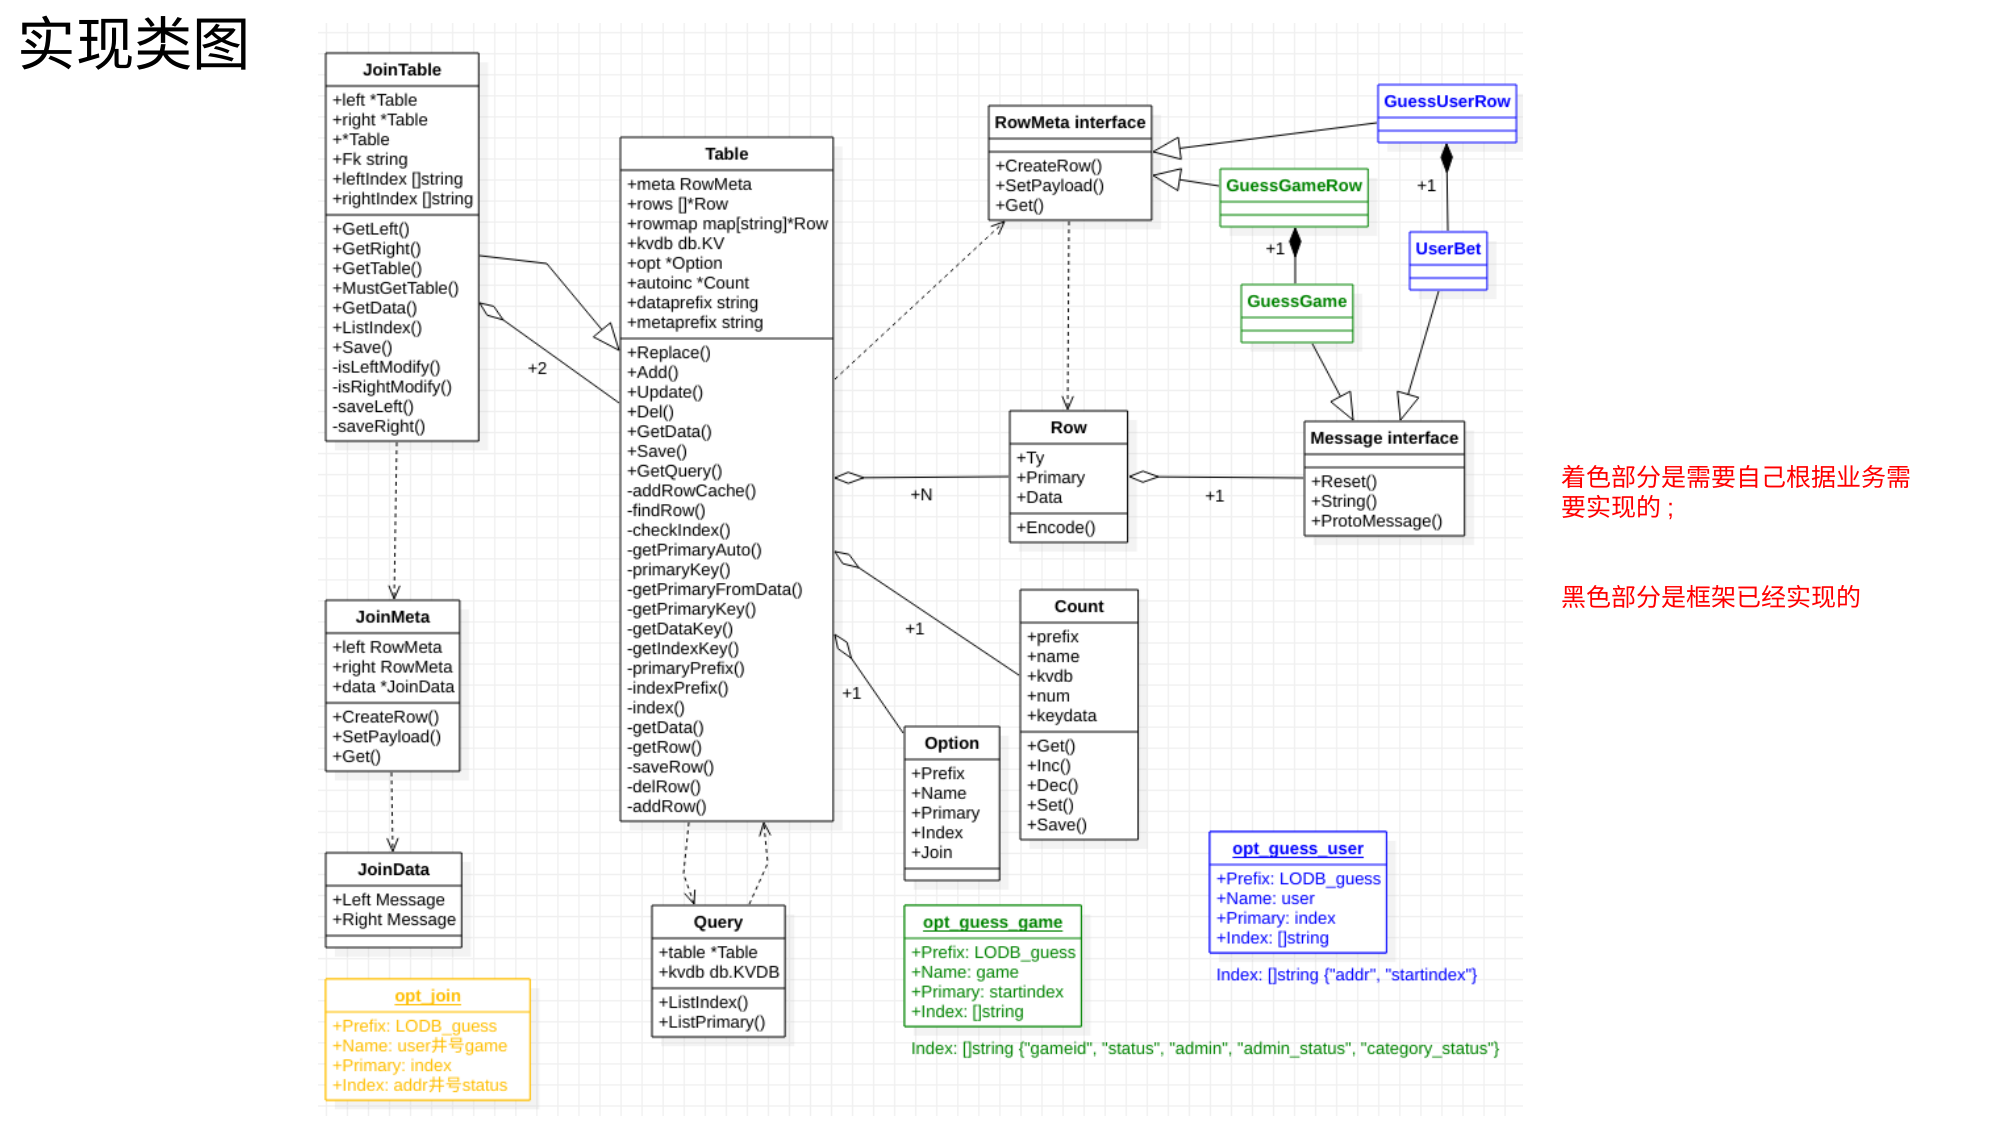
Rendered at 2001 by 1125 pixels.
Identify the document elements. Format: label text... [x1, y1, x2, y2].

picture [318, 23, 1524, 1117]
text_box 实现类图 [3, 0, 266, 85]
text_box 着色部分是需要自己根据业务需要实现的; 黑色部分是框架已经实现的 [1546, 454, 1935, 581]
